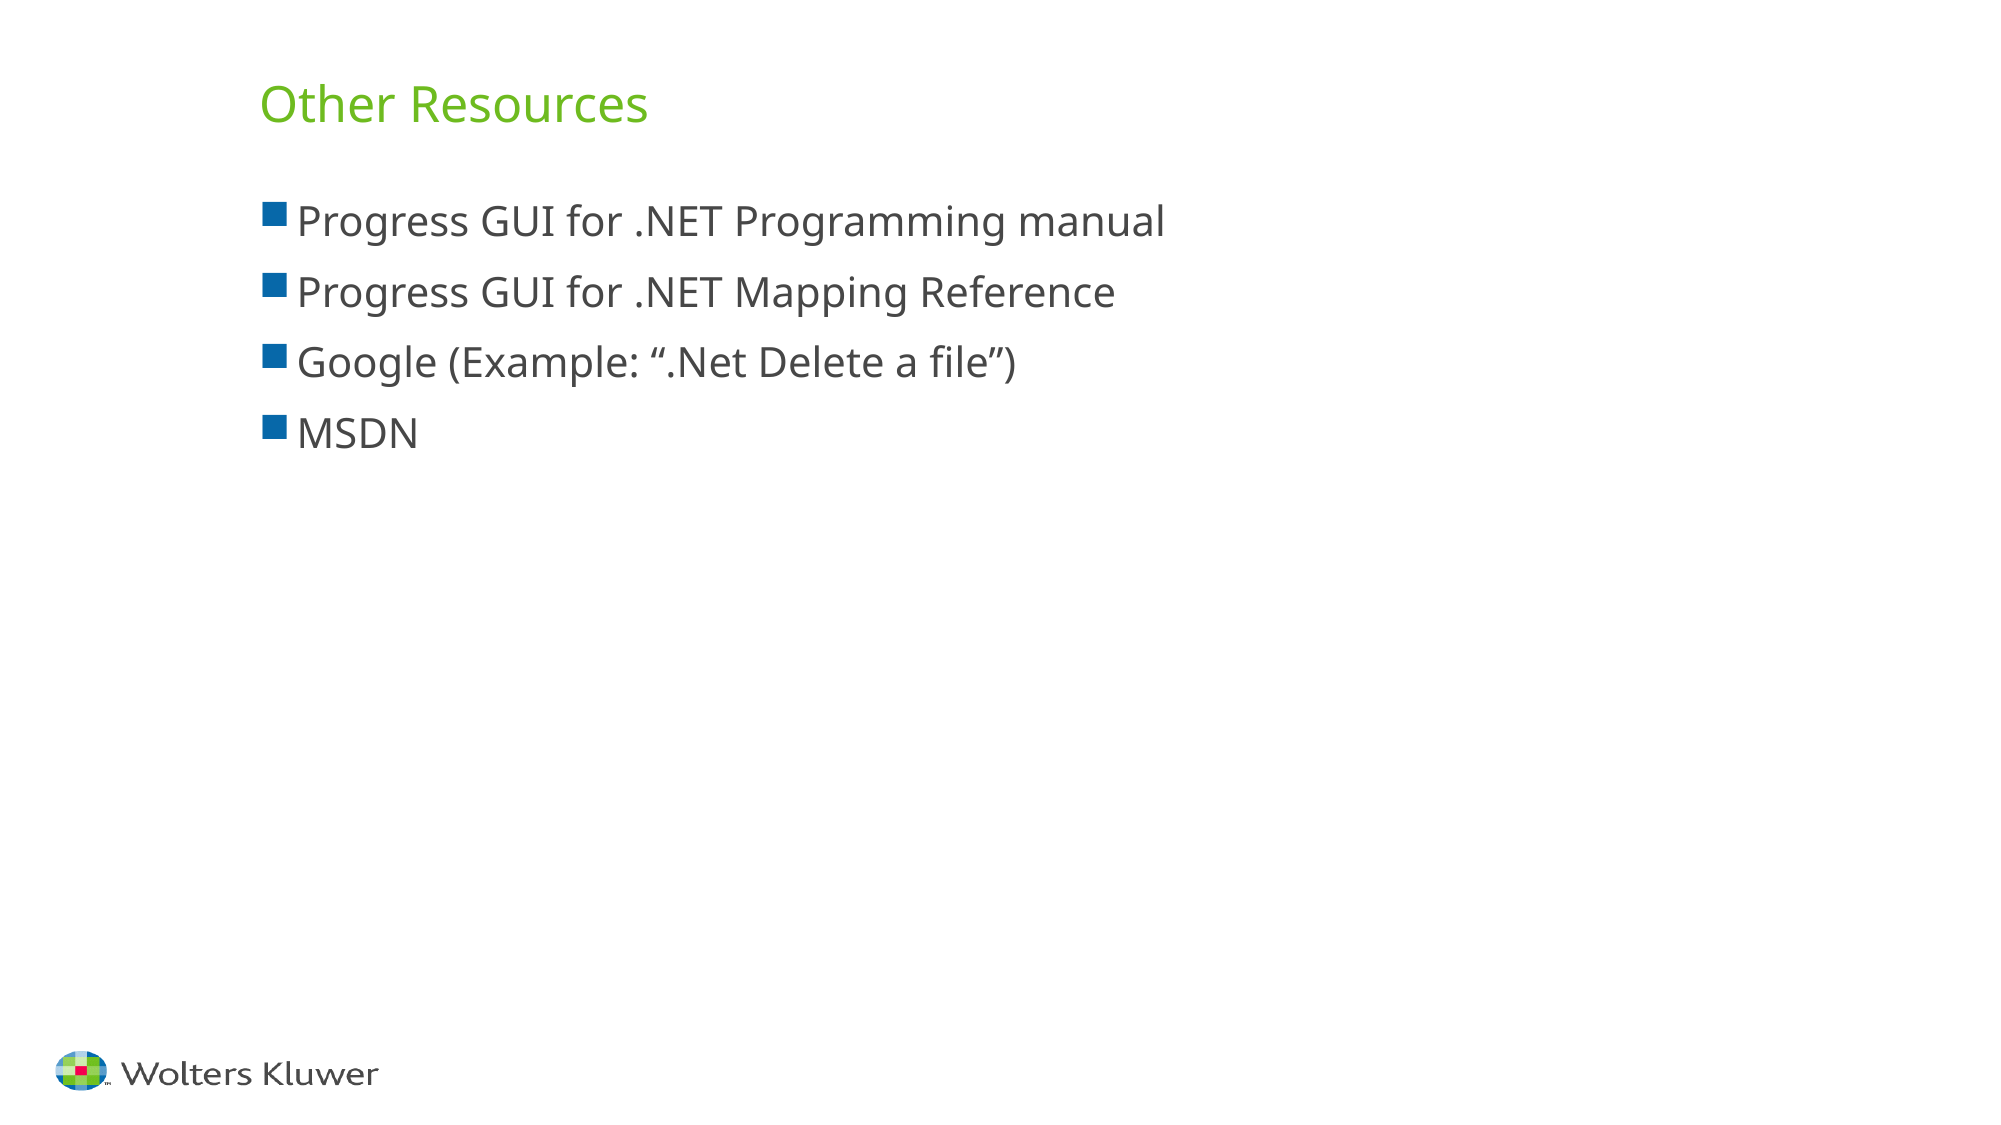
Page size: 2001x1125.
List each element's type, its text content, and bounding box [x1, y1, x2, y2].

title Other Resources [243, 63, 1695, 141]
list Progress GUI for .NET Programming manual Progress GUI for .NET Mapping Reference Google (Example: “.Net Delete a file”) MSDN [243, 186, 1695, 1000]
